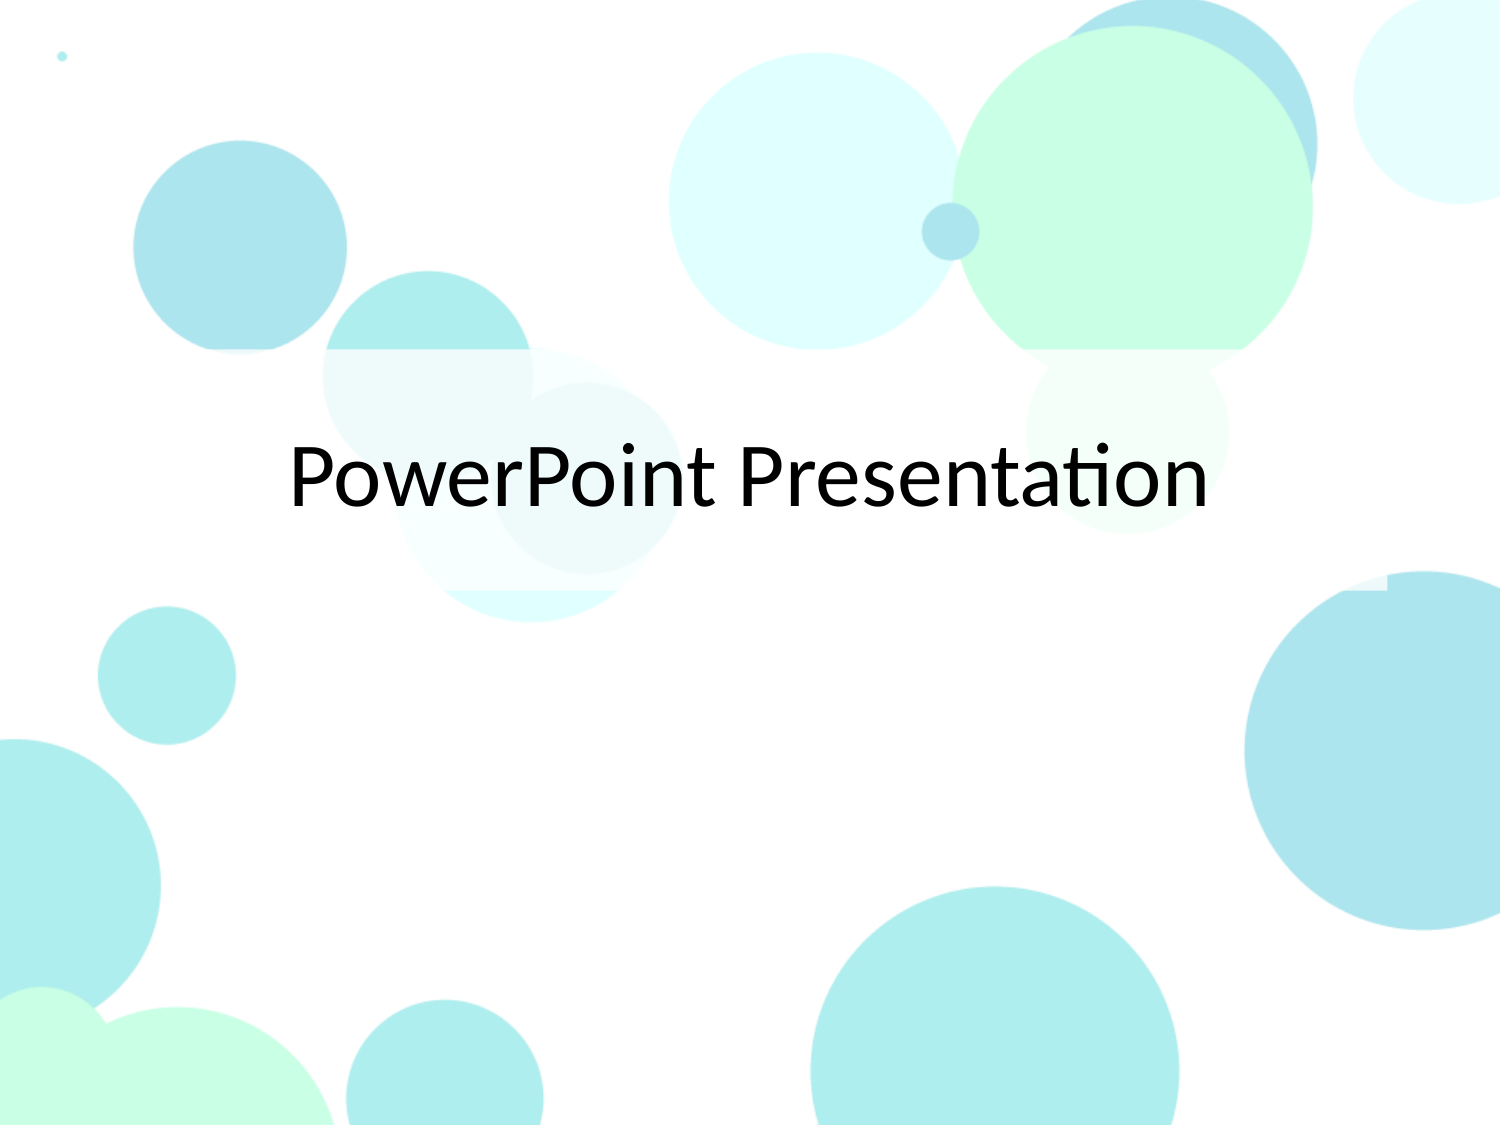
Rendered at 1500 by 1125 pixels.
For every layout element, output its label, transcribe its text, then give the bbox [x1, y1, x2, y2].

title PowerPoint Presentation [112, 349, 1388, 591]
picture [0, 0, 1500, 1125]
